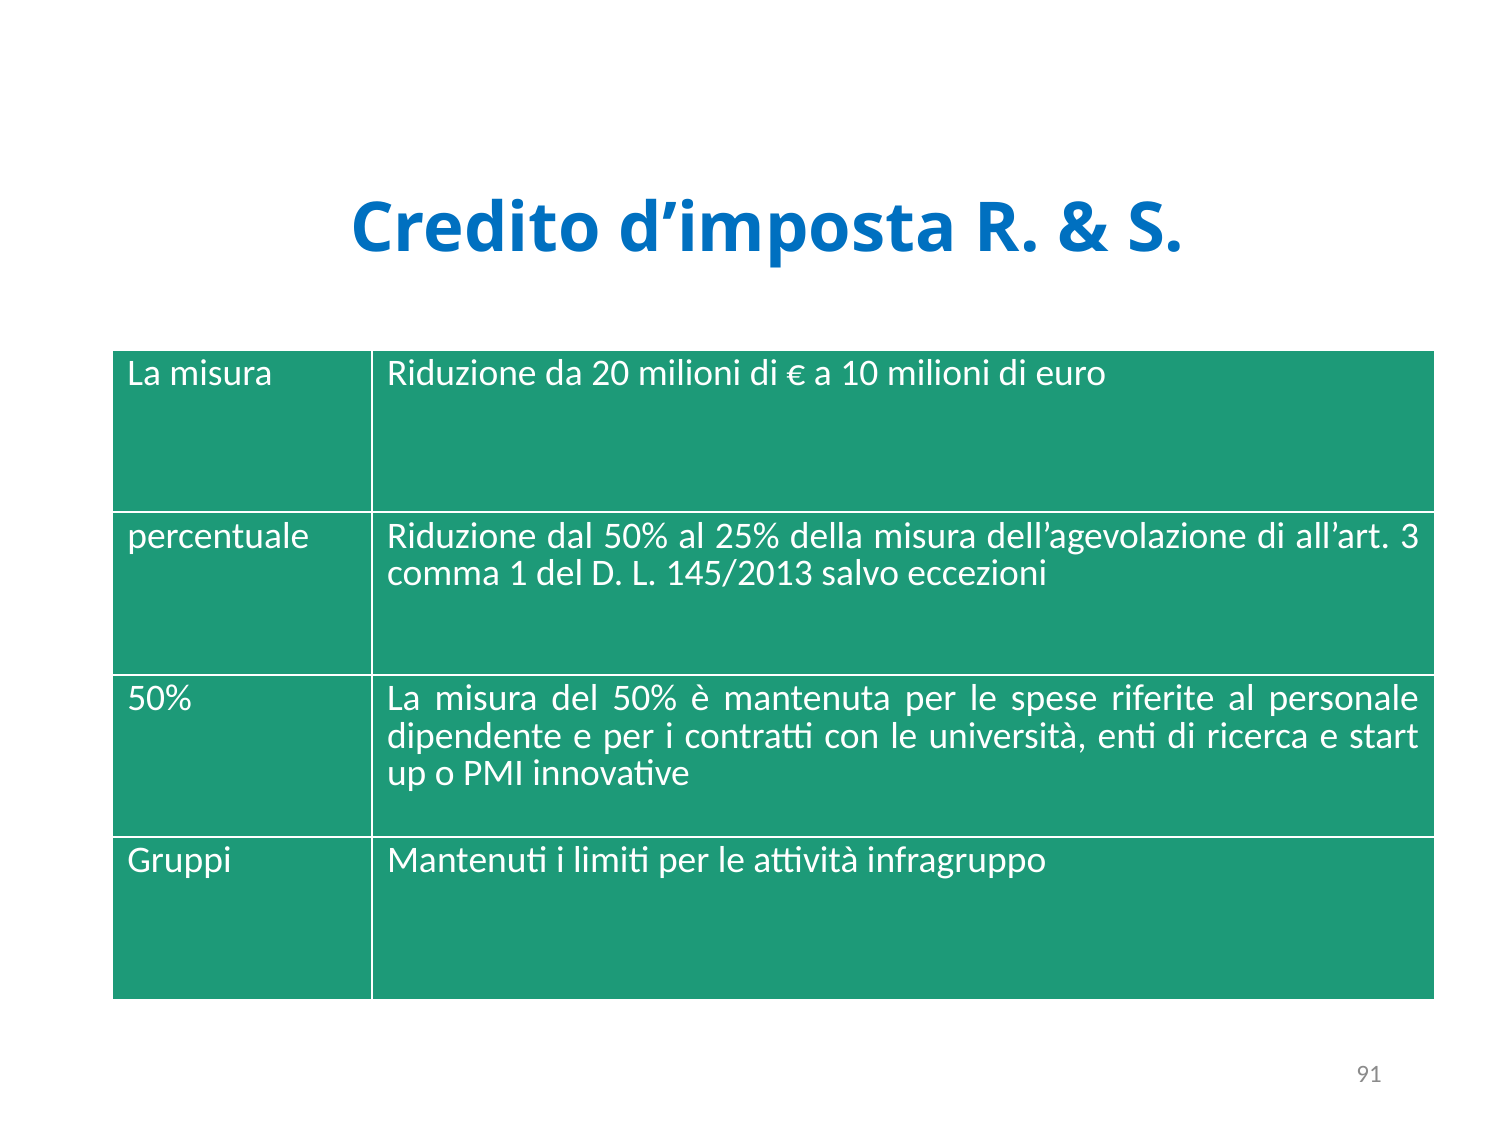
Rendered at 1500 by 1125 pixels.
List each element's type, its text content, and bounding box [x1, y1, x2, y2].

table_header Riduzione da 20 milioni di € a 10 milioni di euro [373, 351, 1434, 511]
table_cell Mantenuti i limiti per le attività infragruppo [373, 838, 1434, 999]
table_cell Gruppi [113, 838, 371, 999]
slide_number 91 [1059, 1042, 1397, 1103]
table_cell percentuale [113, 513, 371, 674]
table_cell 50% [113, 676, 371, 836]
title Credito d’imposta R. & S. [100, 184, 1436, 277]
table_cell Riduzione dal 50% al 25% della misura dell’agevolazione di all’art. 3 comma 1 del D. L. 145/2013 salvo eccezioni [373, 513, 1434, 674]
table_cell La misura del 50% è mantenuta per le spese riferite al personale dipendente e per i contratti con le università, enti di ricerca e start up o PMI innovative [373, 676, 1434, 836]
table_header La misura [113, 351, 371, 511]
